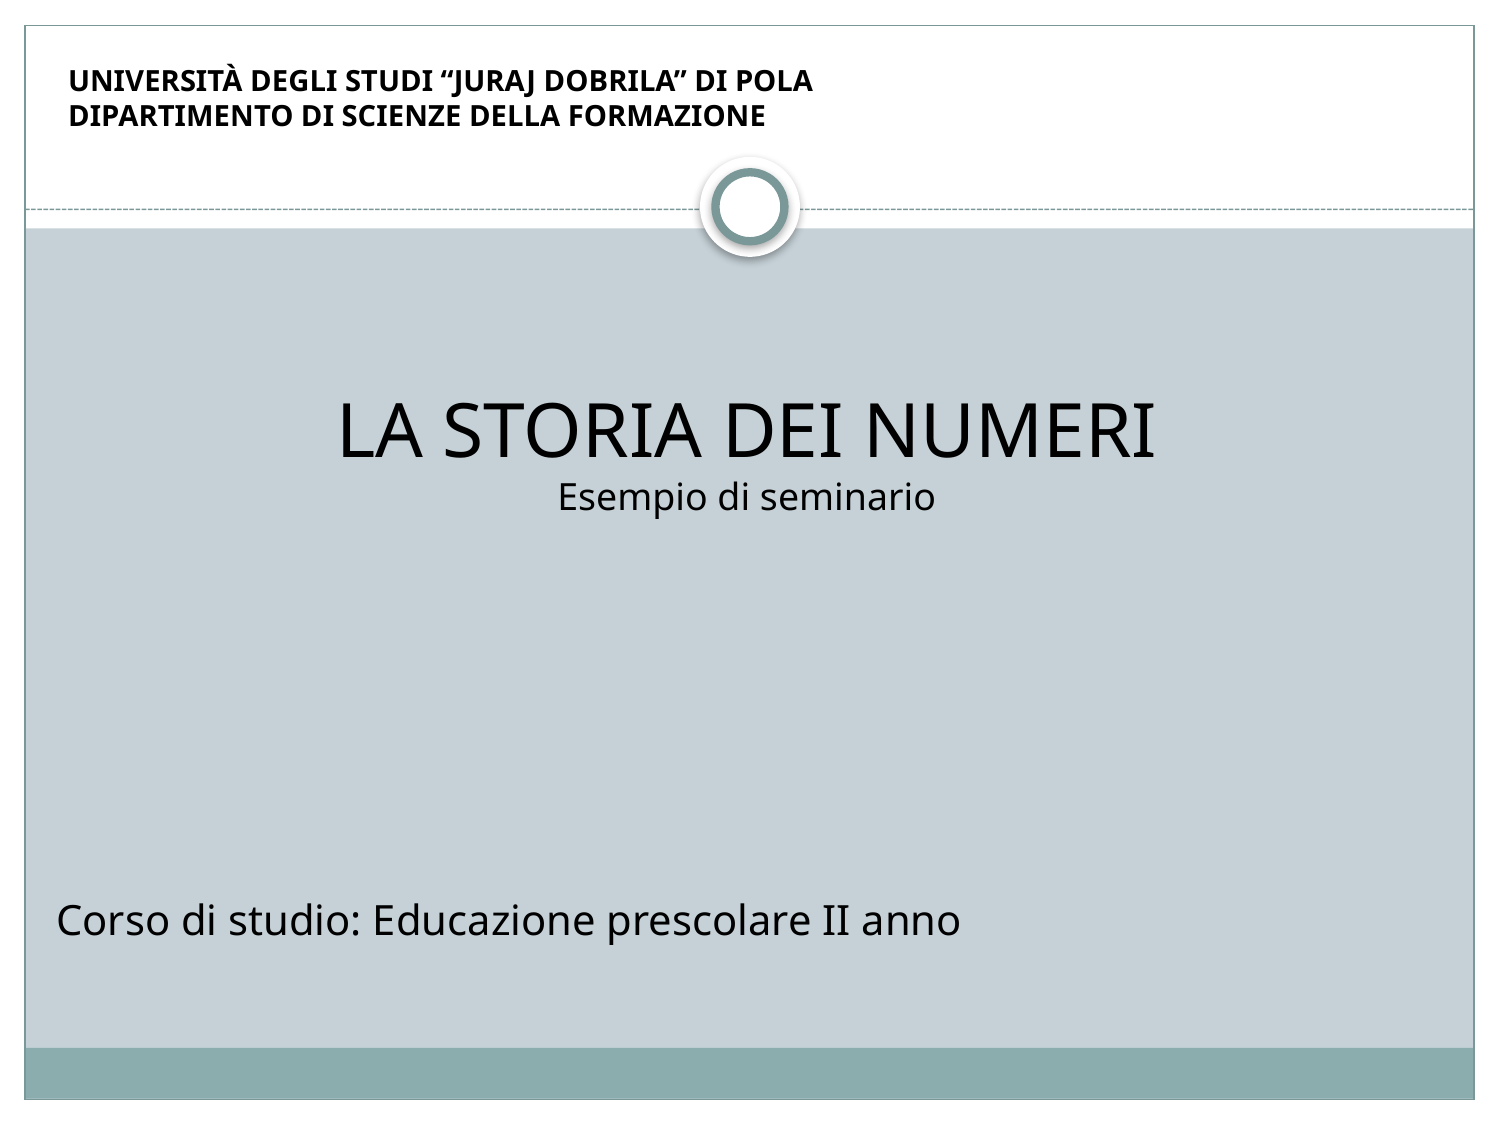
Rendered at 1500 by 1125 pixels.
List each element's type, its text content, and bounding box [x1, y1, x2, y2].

text_box LA STORIA DEI NUMERI Esempio di seminario [135, 375, 1359, 525]
text_box UNIVERSITÀ DEGLI STUDI “JURAJ DOBRILA” DI POLA DIPARTIMENTO DI SCIENZE DELLA FORMAZIONE [53, 55, 969, 140]
text_box Corso di studio: Educazione prescolare II anno [41, 886, 1034, 952]
